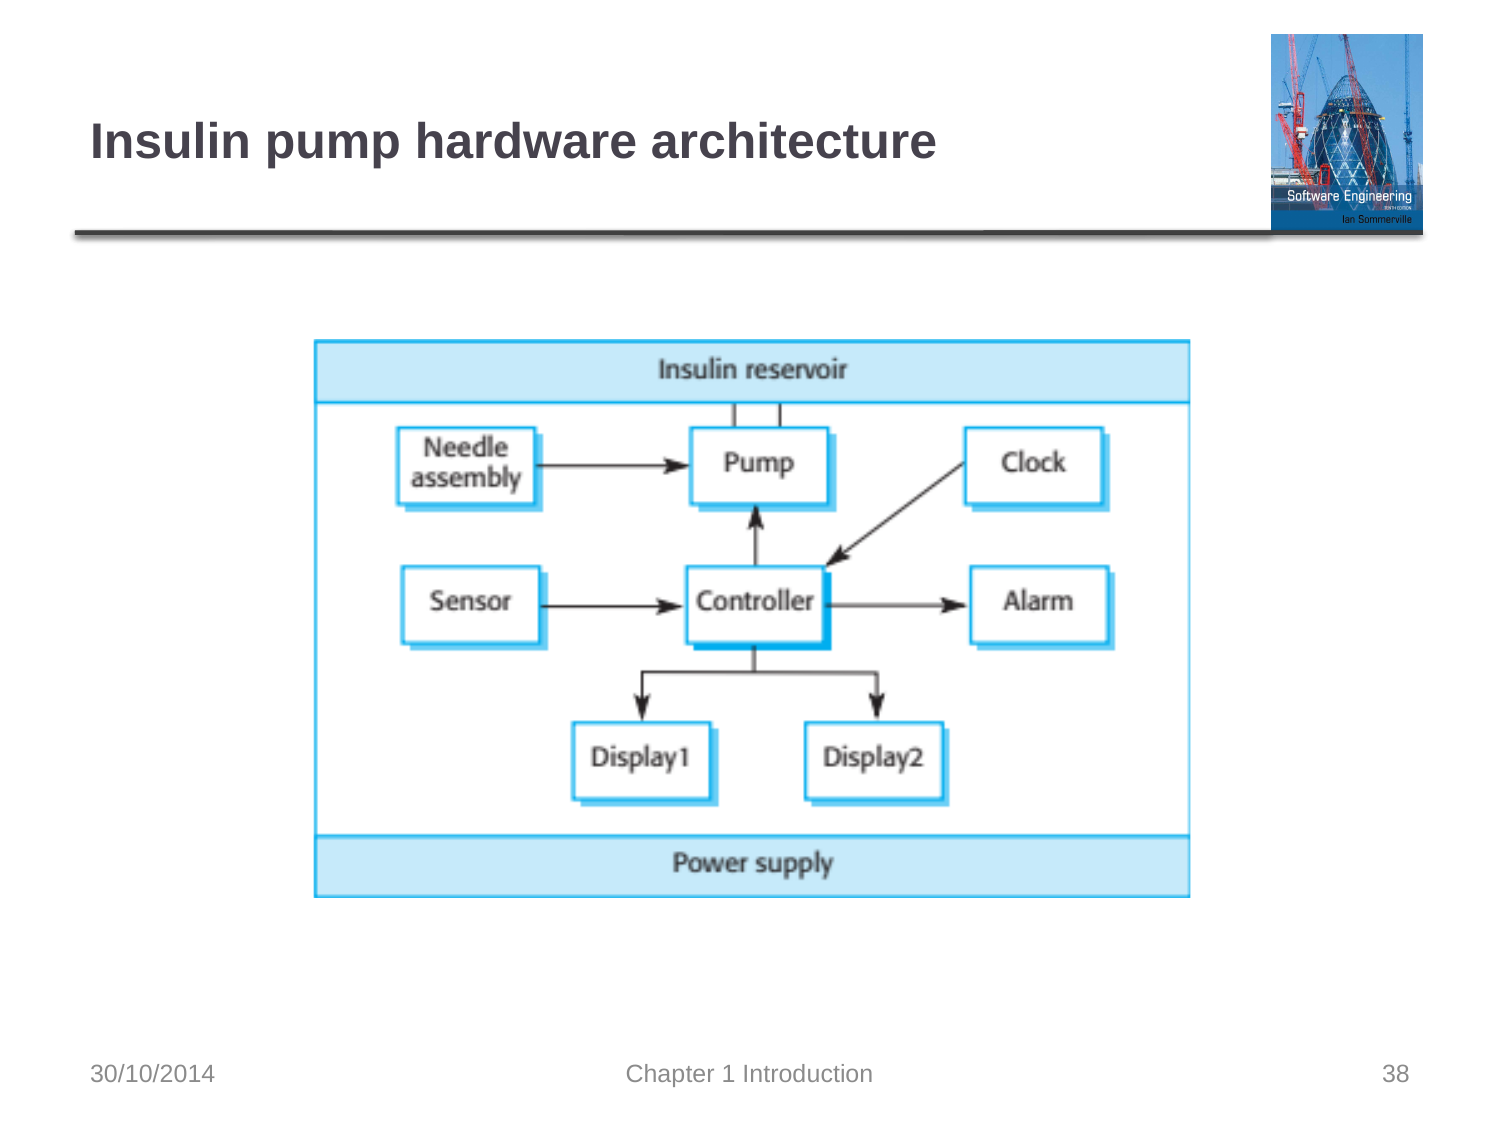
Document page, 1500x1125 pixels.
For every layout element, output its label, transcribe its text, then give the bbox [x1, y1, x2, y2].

footer Chapter 1 Introduction [512, 1042, 988, 1103]
title Insulin pump hardware architecture [74, 44, 1272, 233]
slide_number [75, 1042, 425, 1103]
picture [1271, 34, 1423, 230]
picture [313, 339, 1191, 898]
slide_number 38 [1074, 1042, 1425, 1103]
